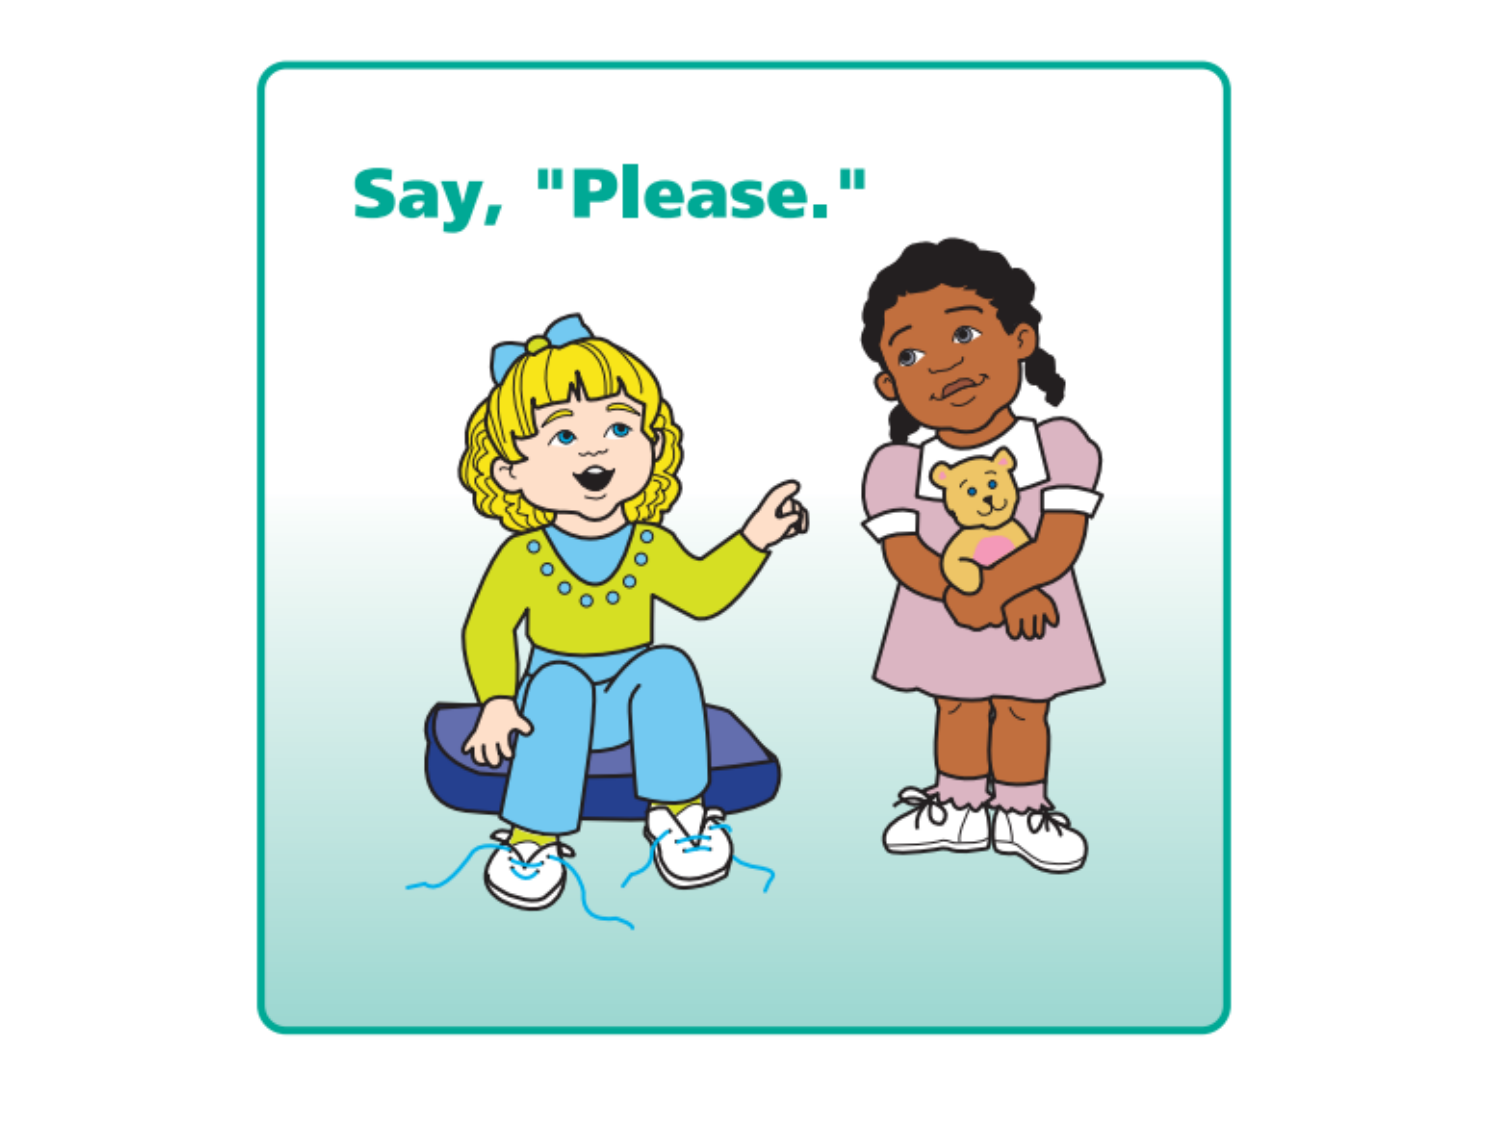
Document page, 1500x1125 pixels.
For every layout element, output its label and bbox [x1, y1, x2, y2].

picture [242, 49, 1245, 1049]
